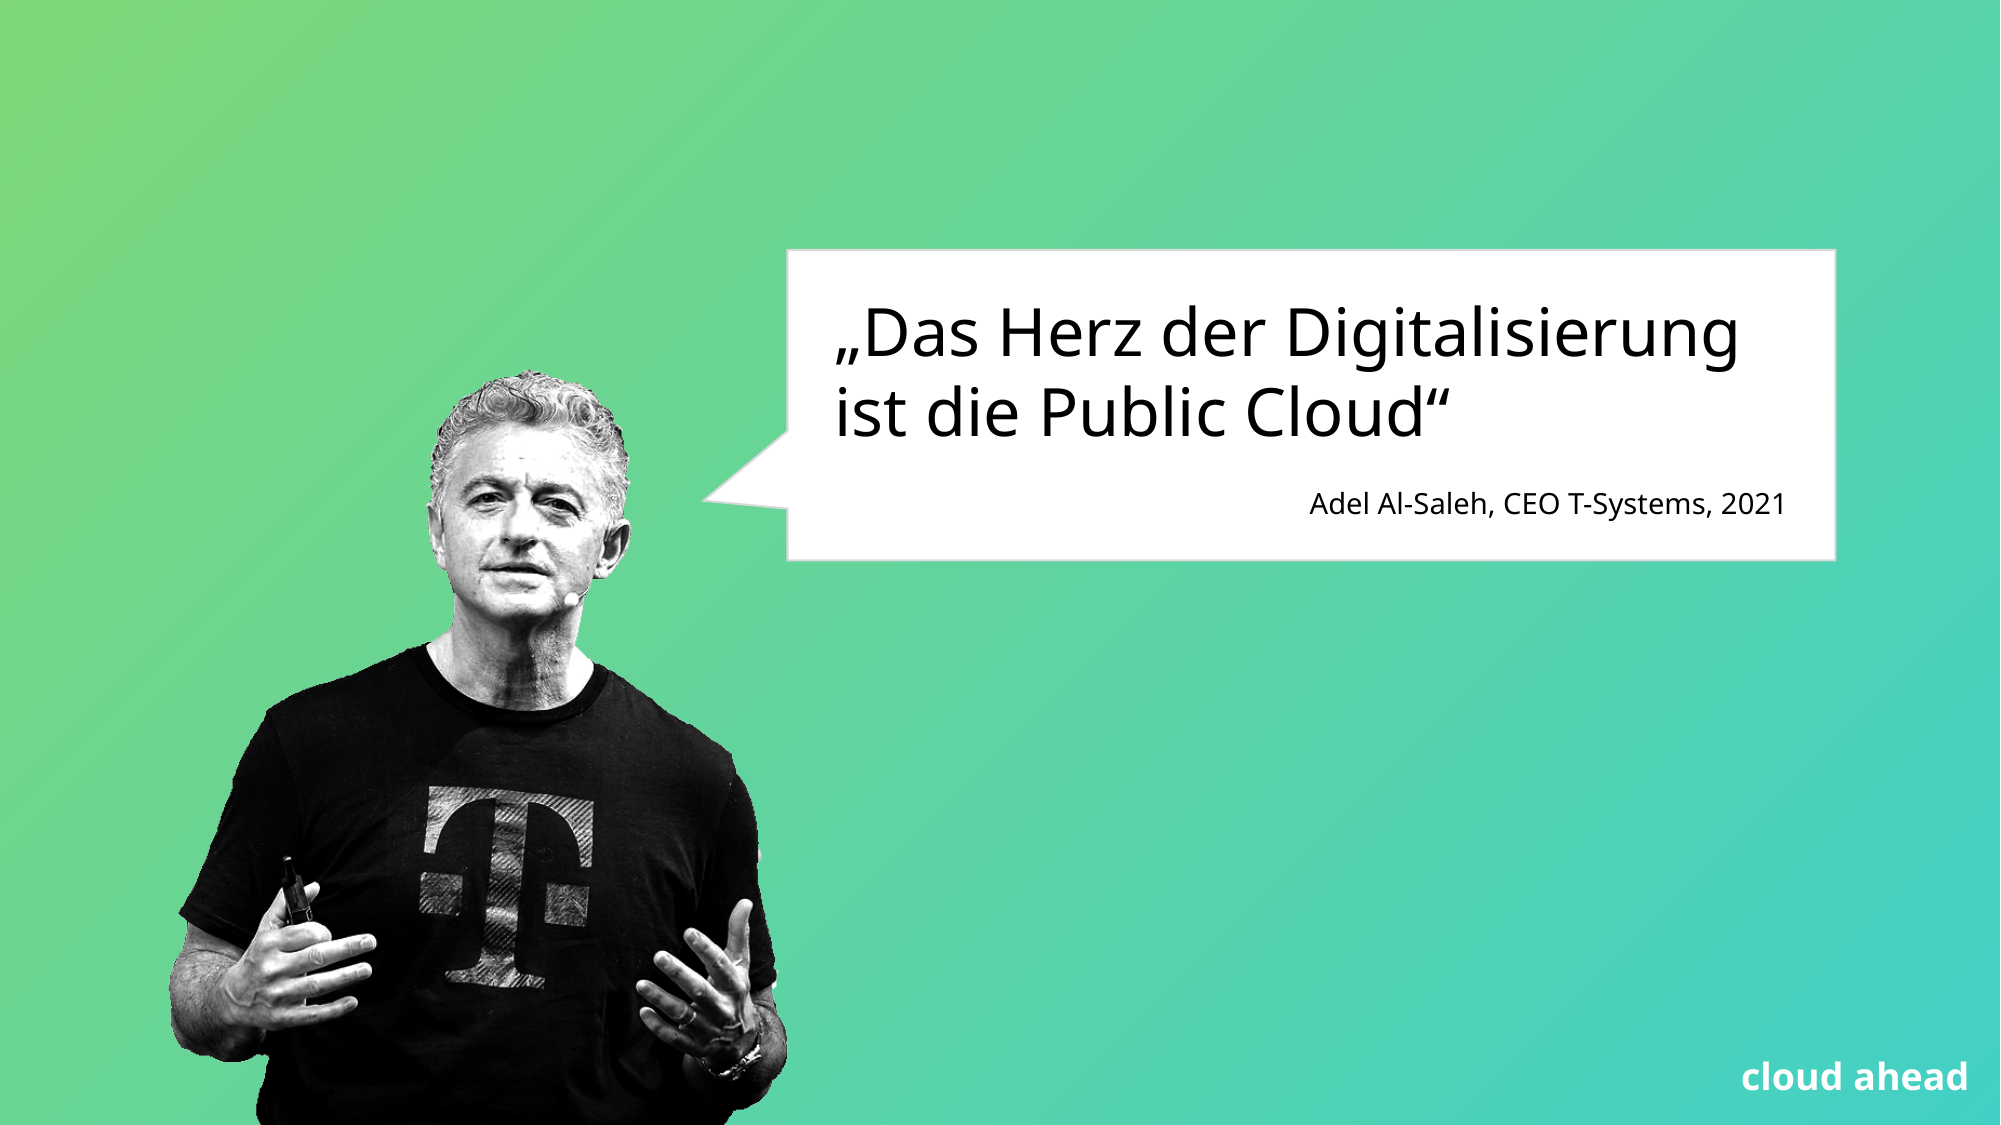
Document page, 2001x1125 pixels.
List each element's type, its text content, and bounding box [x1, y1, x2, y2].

text_box „Das Herz der Digitalisierung ist die Public Cloud“ Adel Al-Saleh, CEO T-Systems, 2021 [786, 248, 1837, 562]
picture [0, 337, 1114, 1125]
